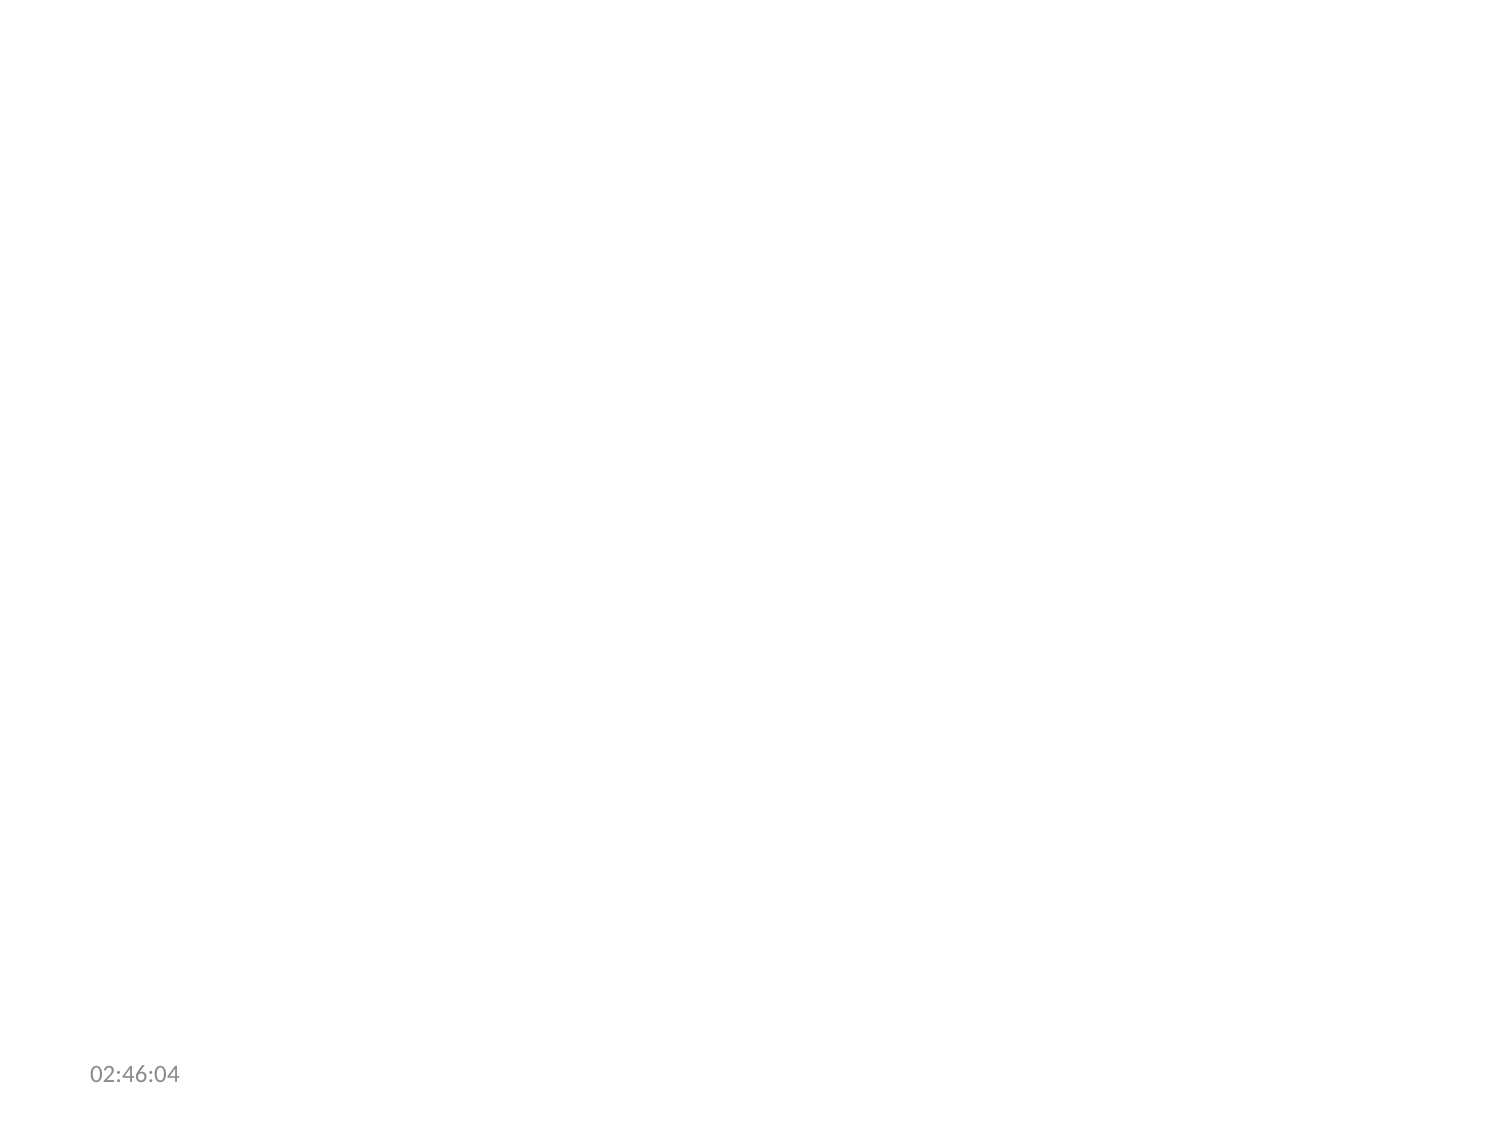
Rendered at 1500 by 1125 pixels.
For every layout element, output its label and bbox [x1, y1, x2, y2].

slide_number [75, 1042, 425, 1103]
